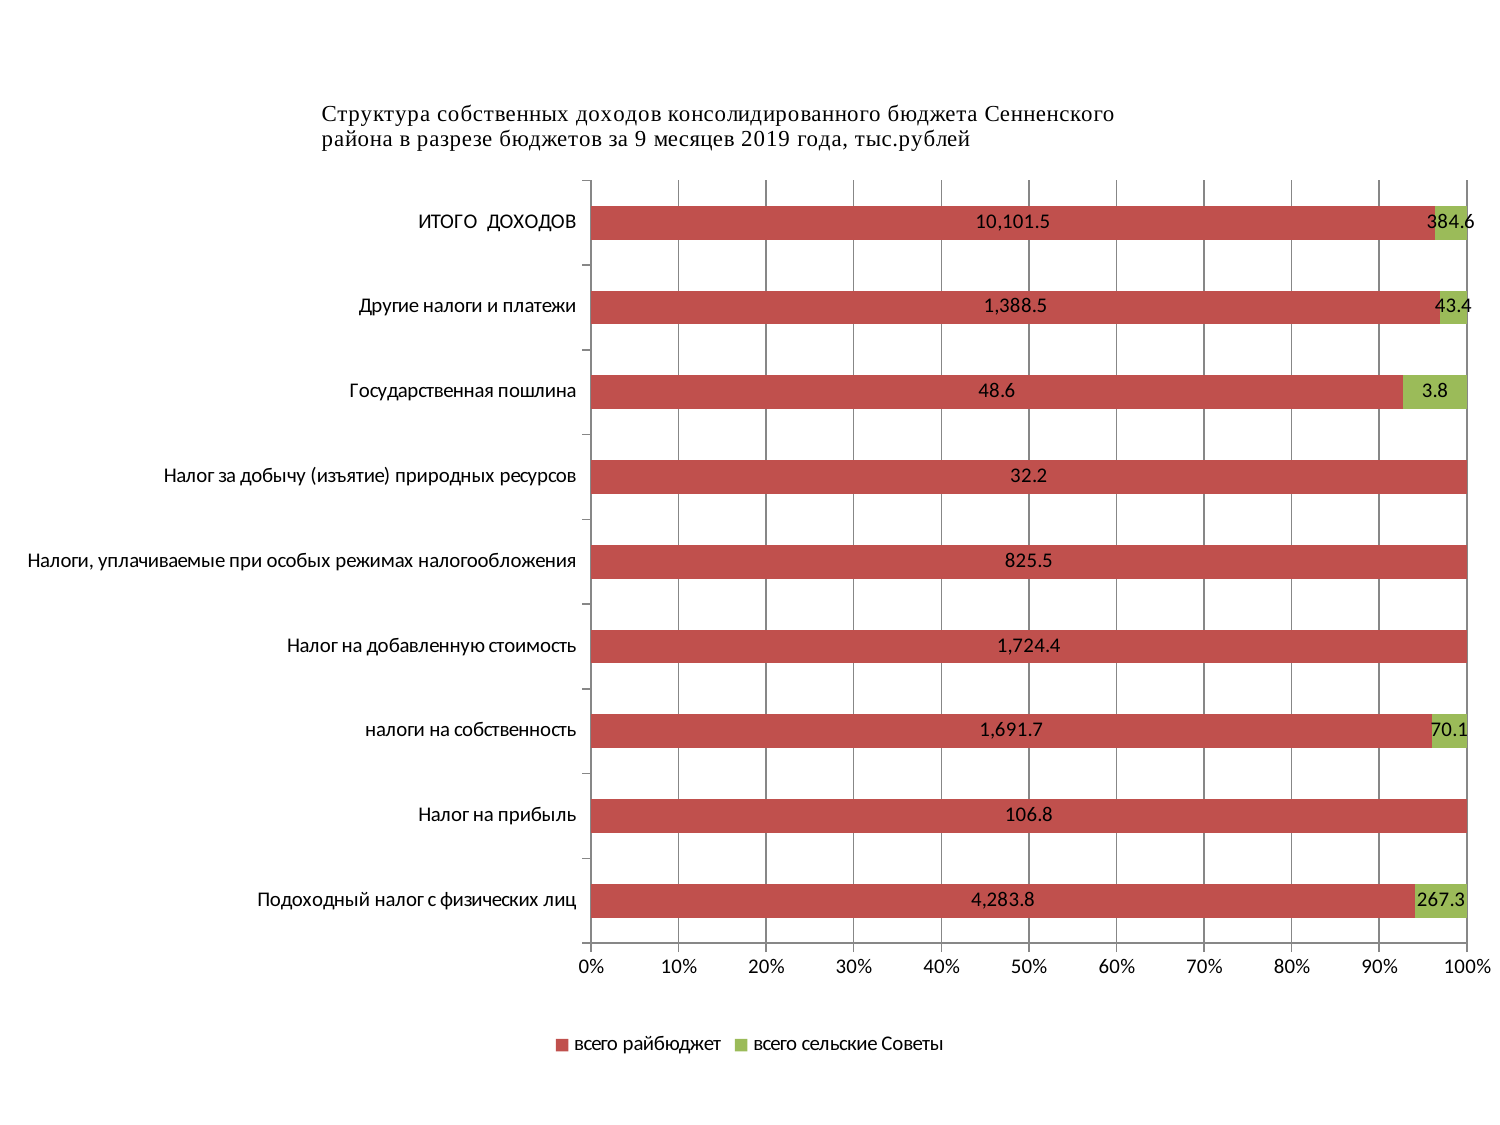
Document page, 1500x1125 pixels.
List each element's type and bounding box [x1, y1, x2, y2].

chart [0, 63, 1500, 1062]
